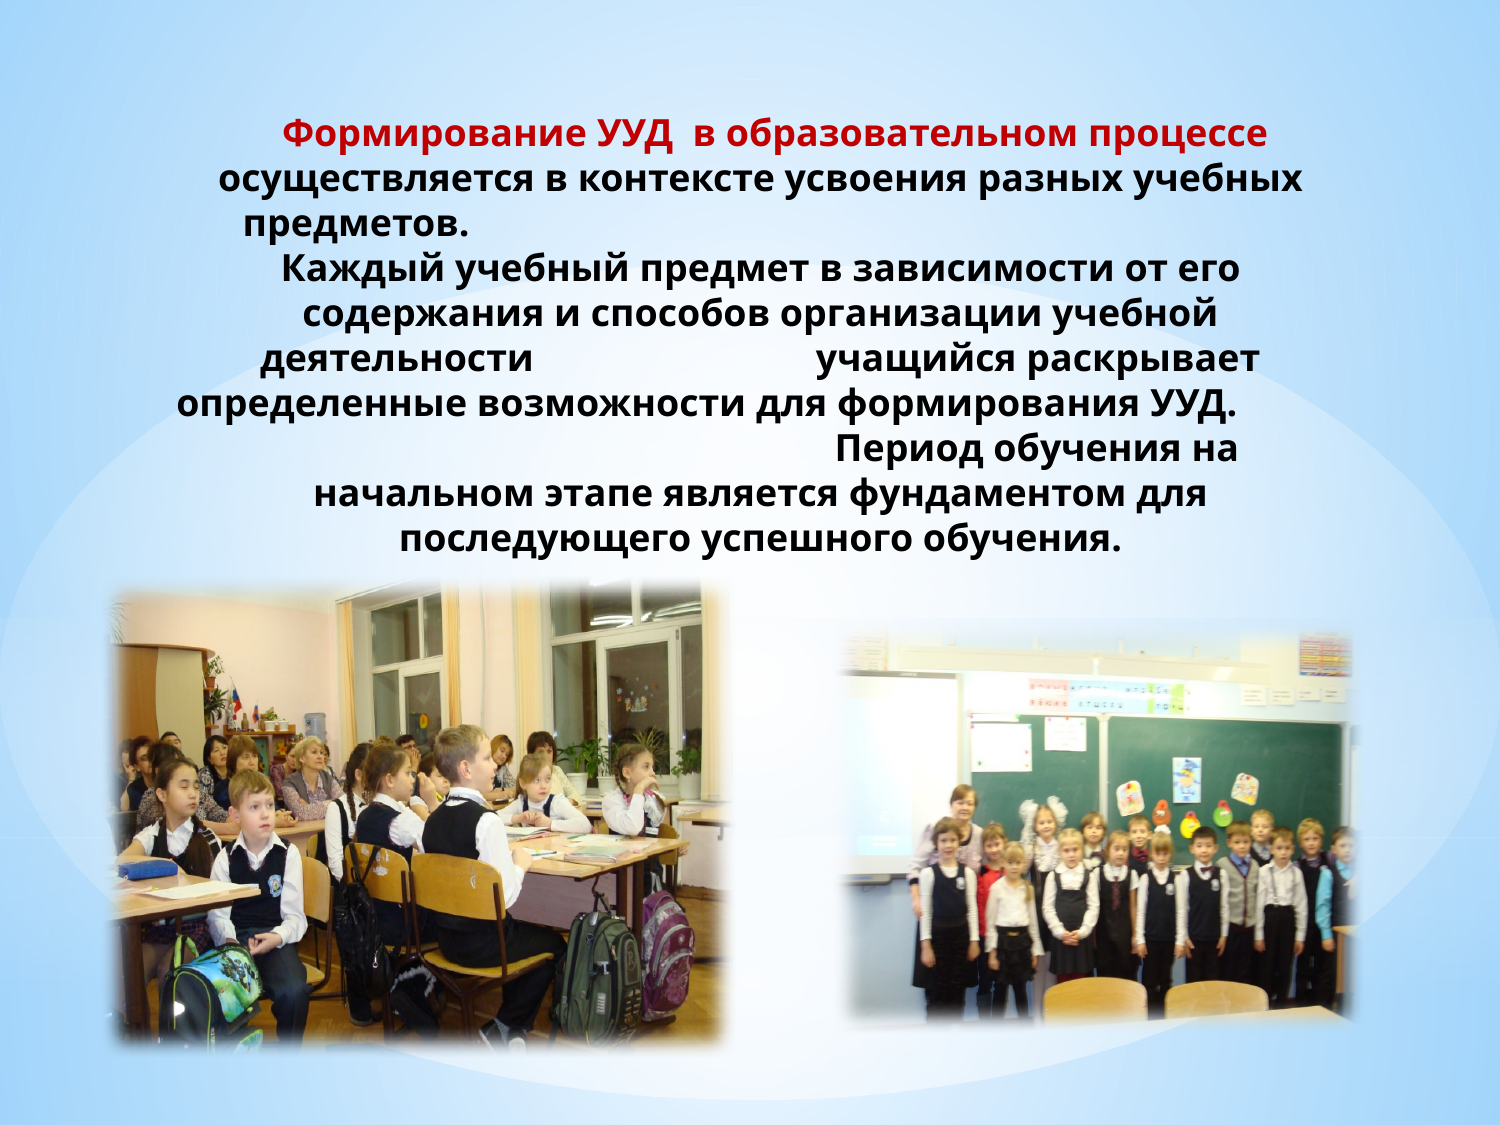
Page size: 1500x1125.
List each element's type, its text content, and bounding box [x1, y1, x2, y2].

title Формирование УУД в образовательном процессе осуществляется в контексте усвоения разных учебных предметов. Каждый учебный предмет в зависимости от его содержания и способов организации учебной деятельности учащийся раскрывает определенные возможности для формирования УУД. Период обучения на начальном этапе является фундаментом для последующего успешного обучения. [159, 101, 1363, 575]
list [100, 574, 737, 1059]
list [832, 621, 1365, 1036]
